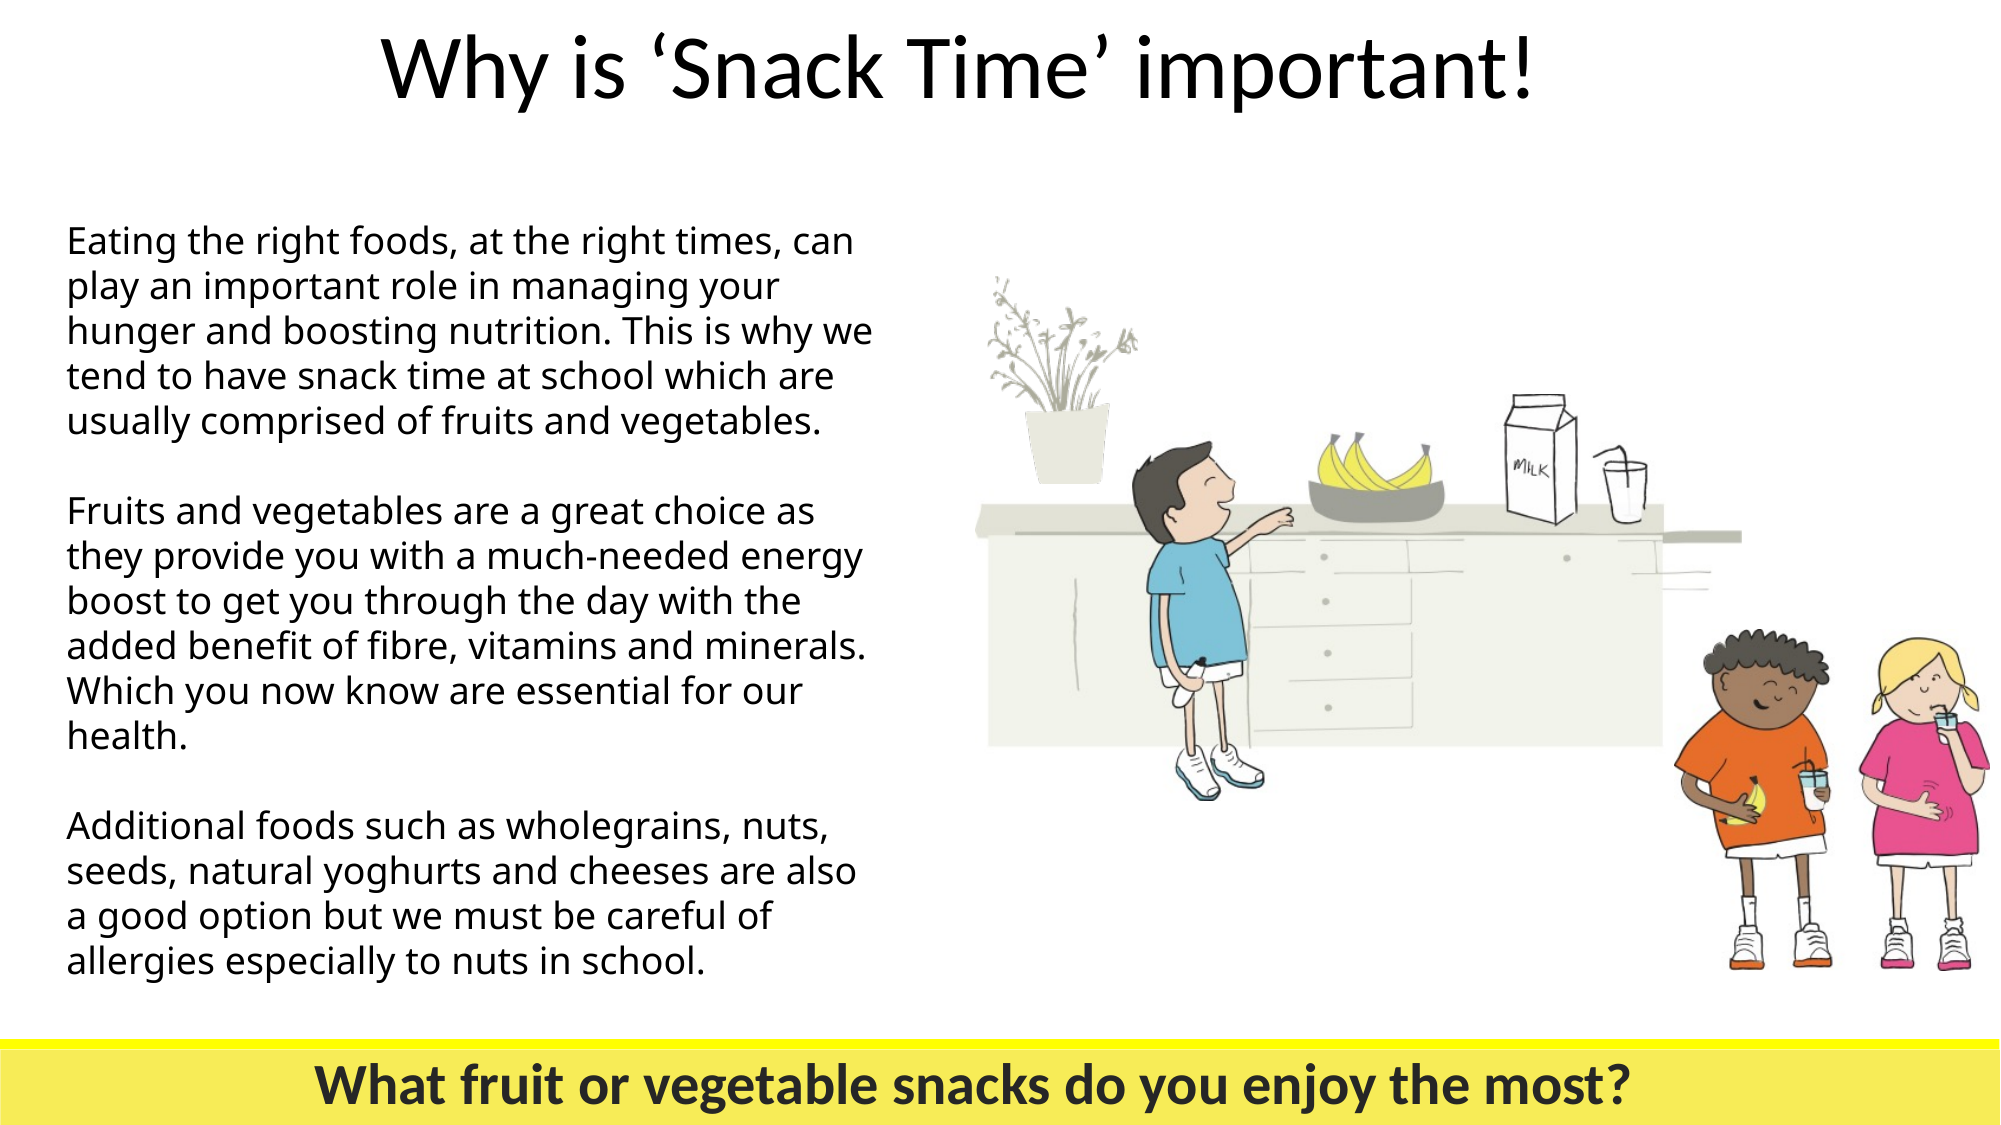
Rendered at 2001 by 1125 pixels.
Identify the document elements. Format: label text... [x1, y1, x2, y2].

text_box Eating the right foods, at the right times, can play an important role in managing your hunger and boosting nutrition. This is why we tend to have snack time at school which are usually comprised of fruits and vegetables. Fruits and vegetables are a great choice as they provide you with a much-needed energy boost to get you through the day with the added benefit of fibre, vitamins and minerals. Which you now know are essential for our health. Additional foods such as wholegrains, nuts, seeds, natural yoghurts and cheeses are also a good option but we must be careful of allergies especially to nuts in school. [51, 209, 892, 1035]
text_box What fruit or vegetable snacks do you enjoy the most? [299, 1039, 1661, 1124]
text_box Why is ‘Snack Time’ important! [351, 0, 1569, 125]
picture [974, 275, 1990, 972]
